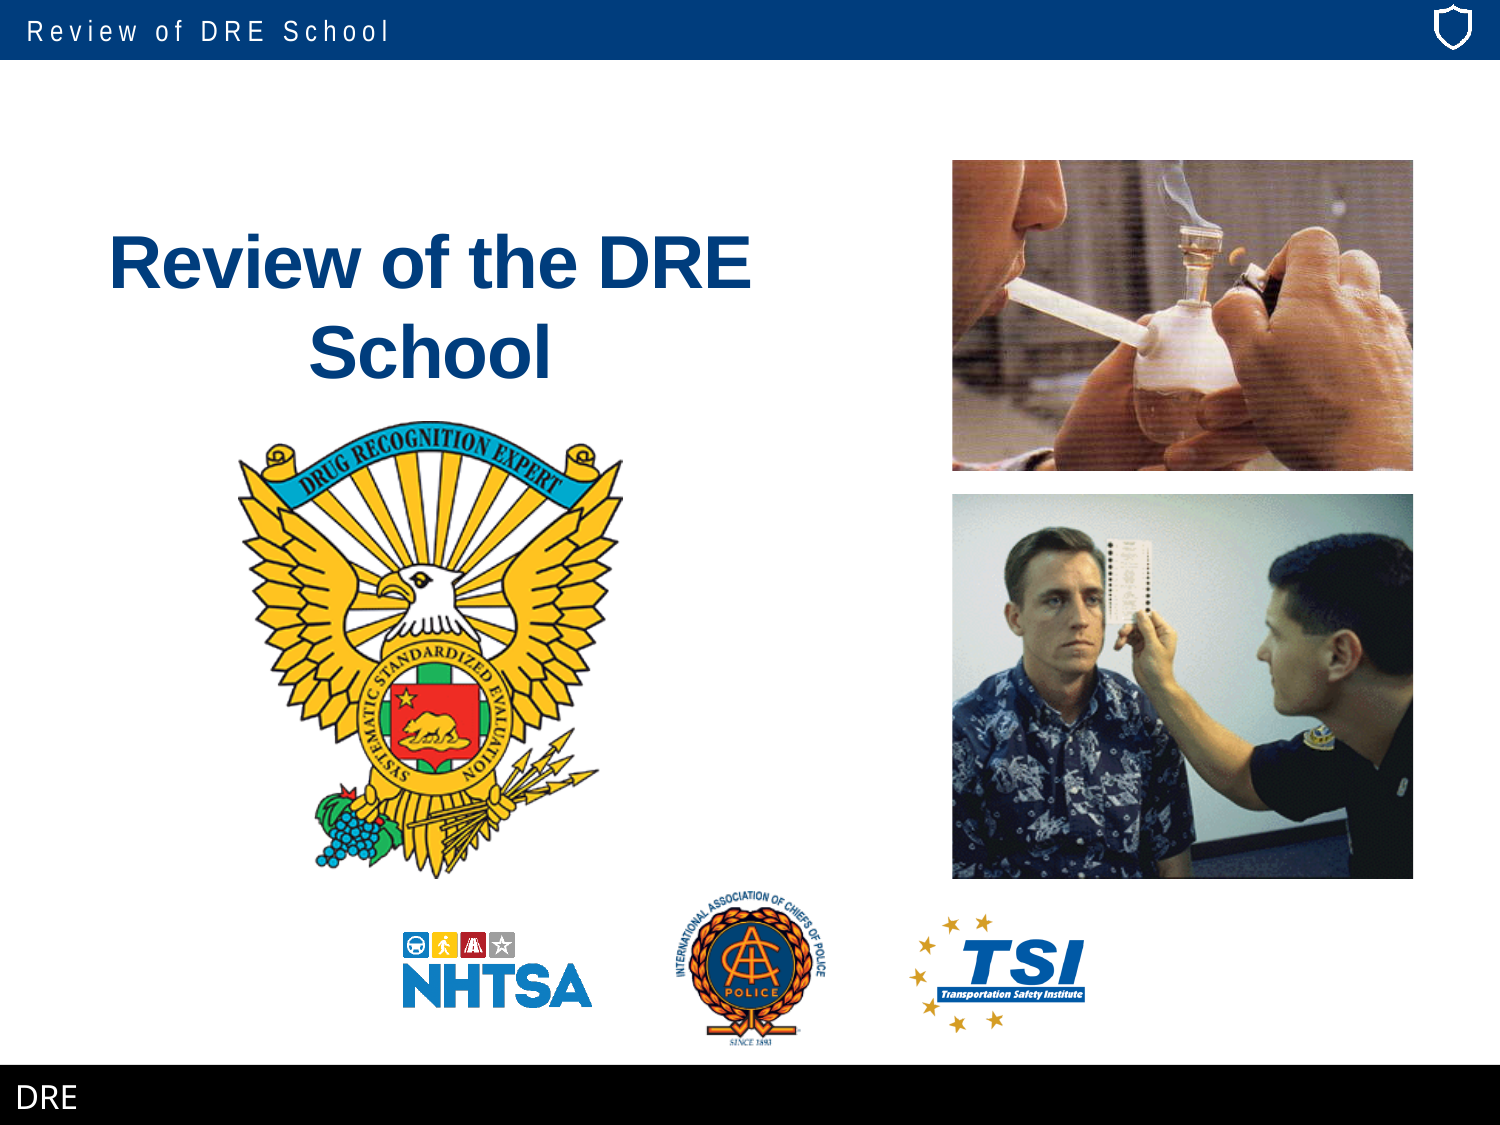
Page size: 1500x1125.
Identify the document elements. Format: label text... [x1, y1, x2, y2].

picture [238, 421, 624, 880]
picture [1434, 4, 1472, 50]
picture [951, 159, 1414, 472]
picture [951, 494, 1414, 880]
title Review of the DRE School [86, 163, 775, 445]
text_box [403, 882, 1097, 1059]
